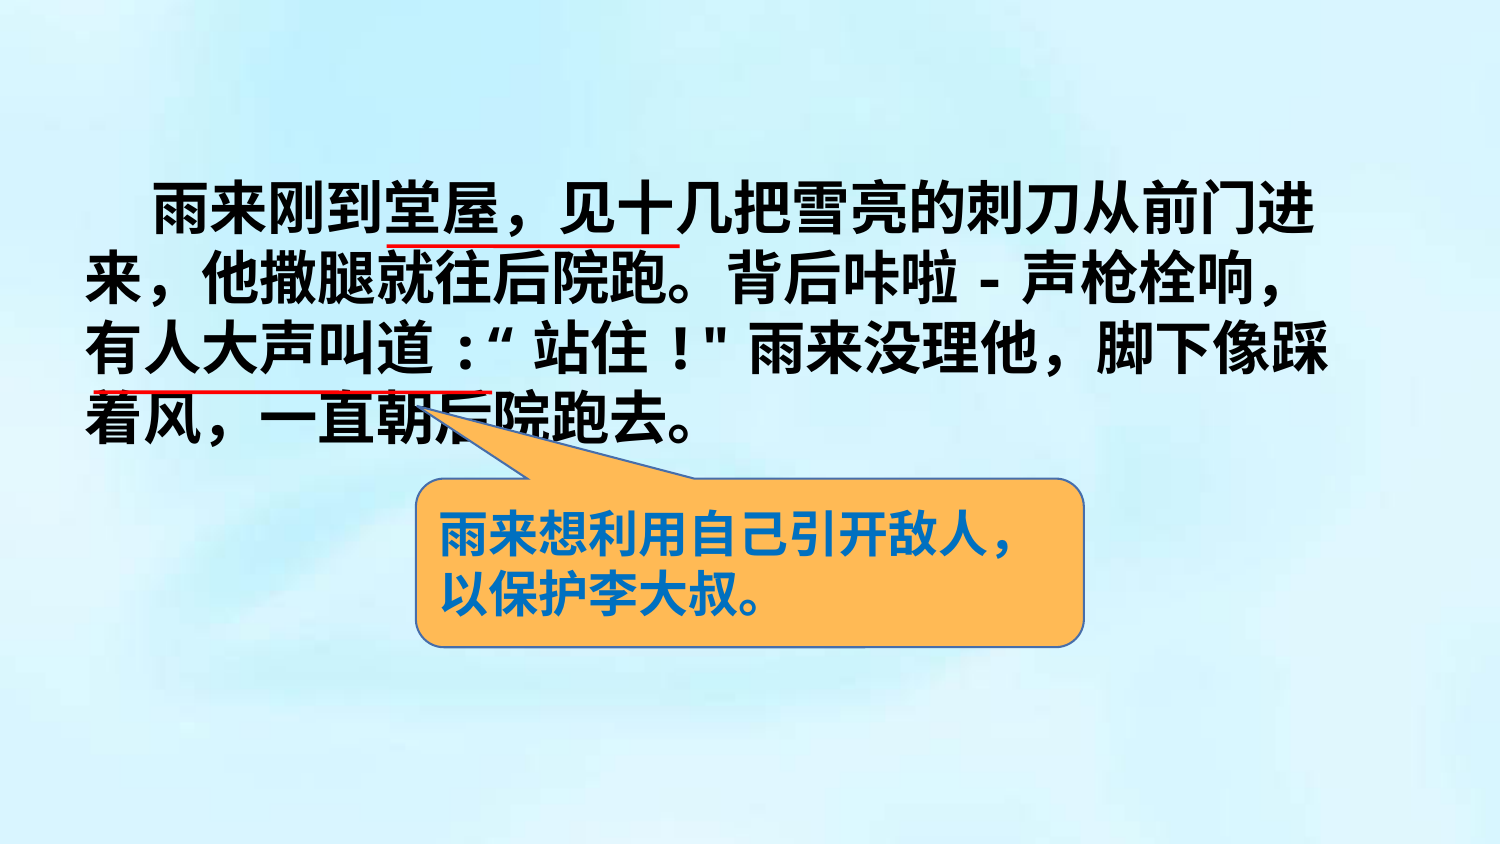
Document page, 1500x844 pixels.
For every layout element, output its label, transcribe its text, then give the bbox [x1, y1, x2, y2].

picture [0, 0, 1500, 844]
text_box 雨来刚到堂屋，见十几把雪亮的刺刀从前门进来，他撒腿就往后院跑。背后咔啦-声枪栓响，有人大声叫道:“站住!"雨来没理他，脚下像踩着风，一直朝后院跑去。 [70, 163, 1383, 459]
text_box 雨来想利用自己引开敌人，以保护李大叔。 [414, 404, 1085, 649]
